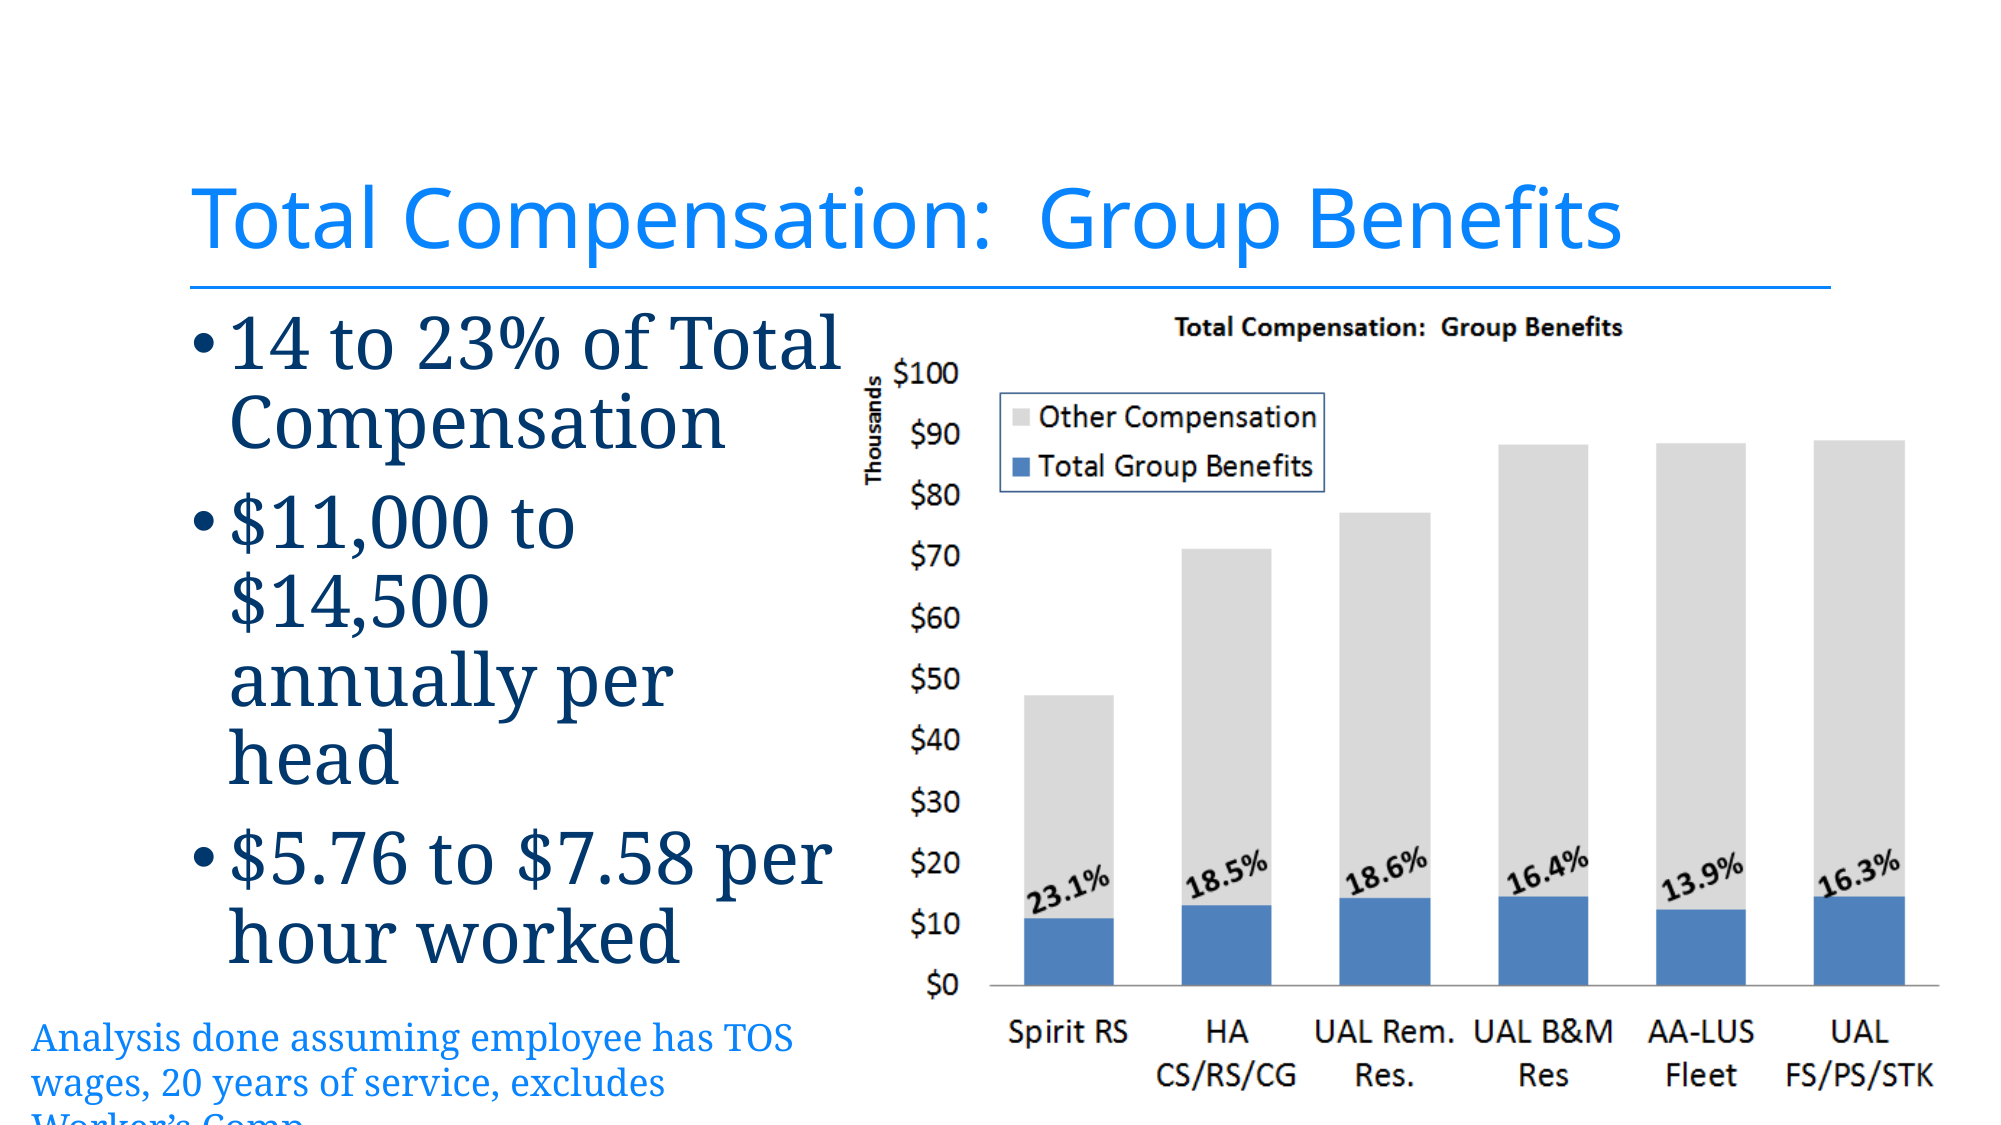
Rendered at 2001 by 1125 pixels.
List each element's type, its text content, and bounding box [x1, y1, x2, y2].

text_box Analysis done assuming employee has TOS wages, 20 years of service, excludes Worker’s Comp [16, 1006, 834, 1125]
picture [845, 300, 1950, 1101]
title Total Compensation: Group Benefits [176, 170, 1832, 278]
list 14 to 23% of Total Compensation $11,000 to $14,500 annually per head $5.76 to $7.58 per hour worked [176, 299, 872, 1014]
